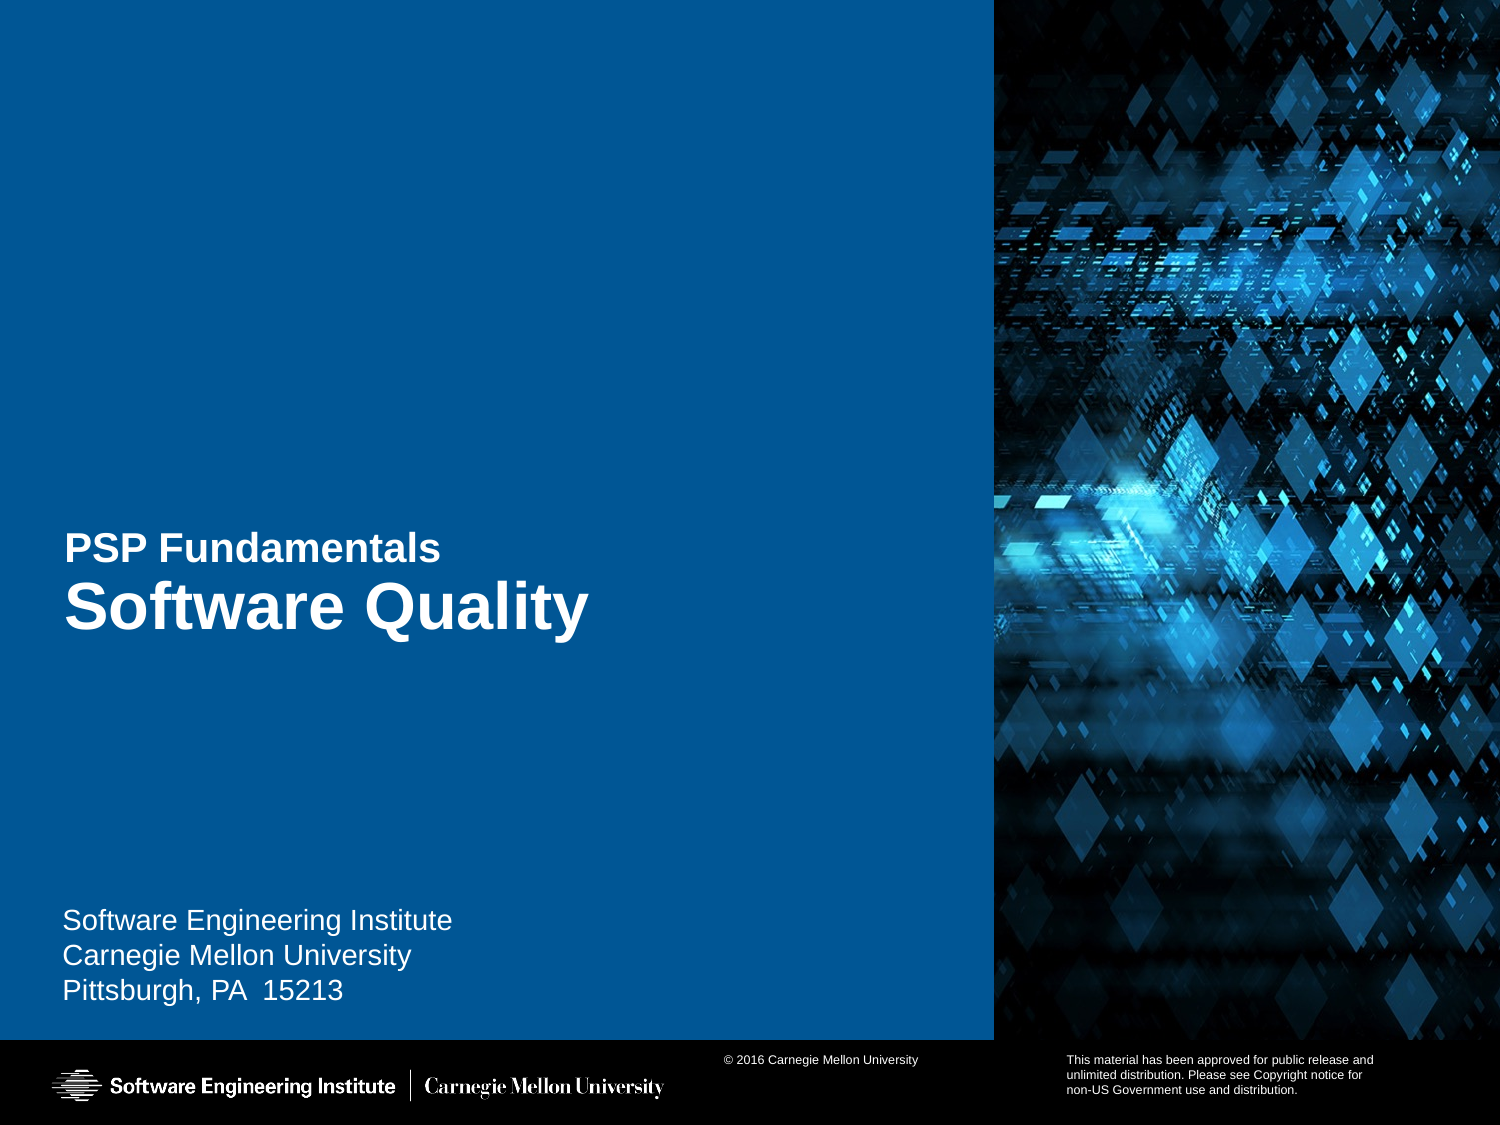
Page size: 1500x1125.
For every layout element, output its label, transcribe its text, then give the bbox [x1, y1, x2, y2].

picture [994, 0, 1500, 1040]
picture [43, 1062, 673, 1106]
title PSP Fundamentals Software Quality [64, 43, 850, 644]
